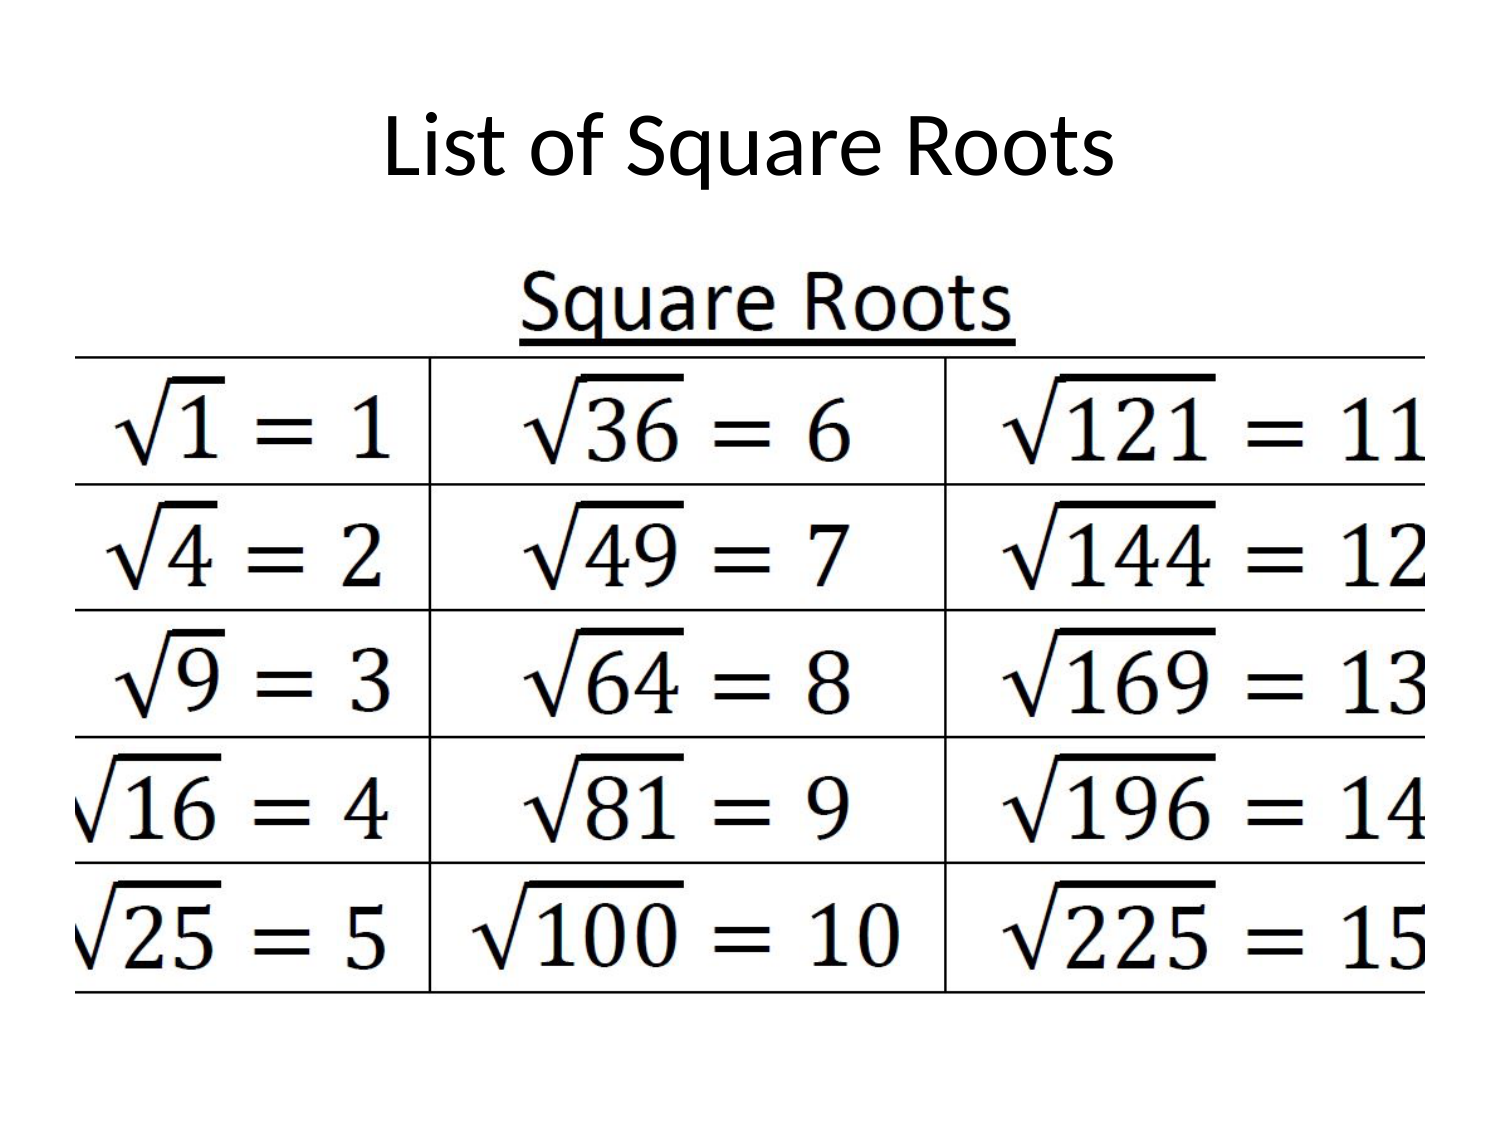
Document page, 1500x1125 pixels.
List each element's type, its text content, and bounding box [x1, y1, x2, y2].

title List of Square Roots [75, 45, 1425, 233]
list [74, 262, 1426, 1006]
